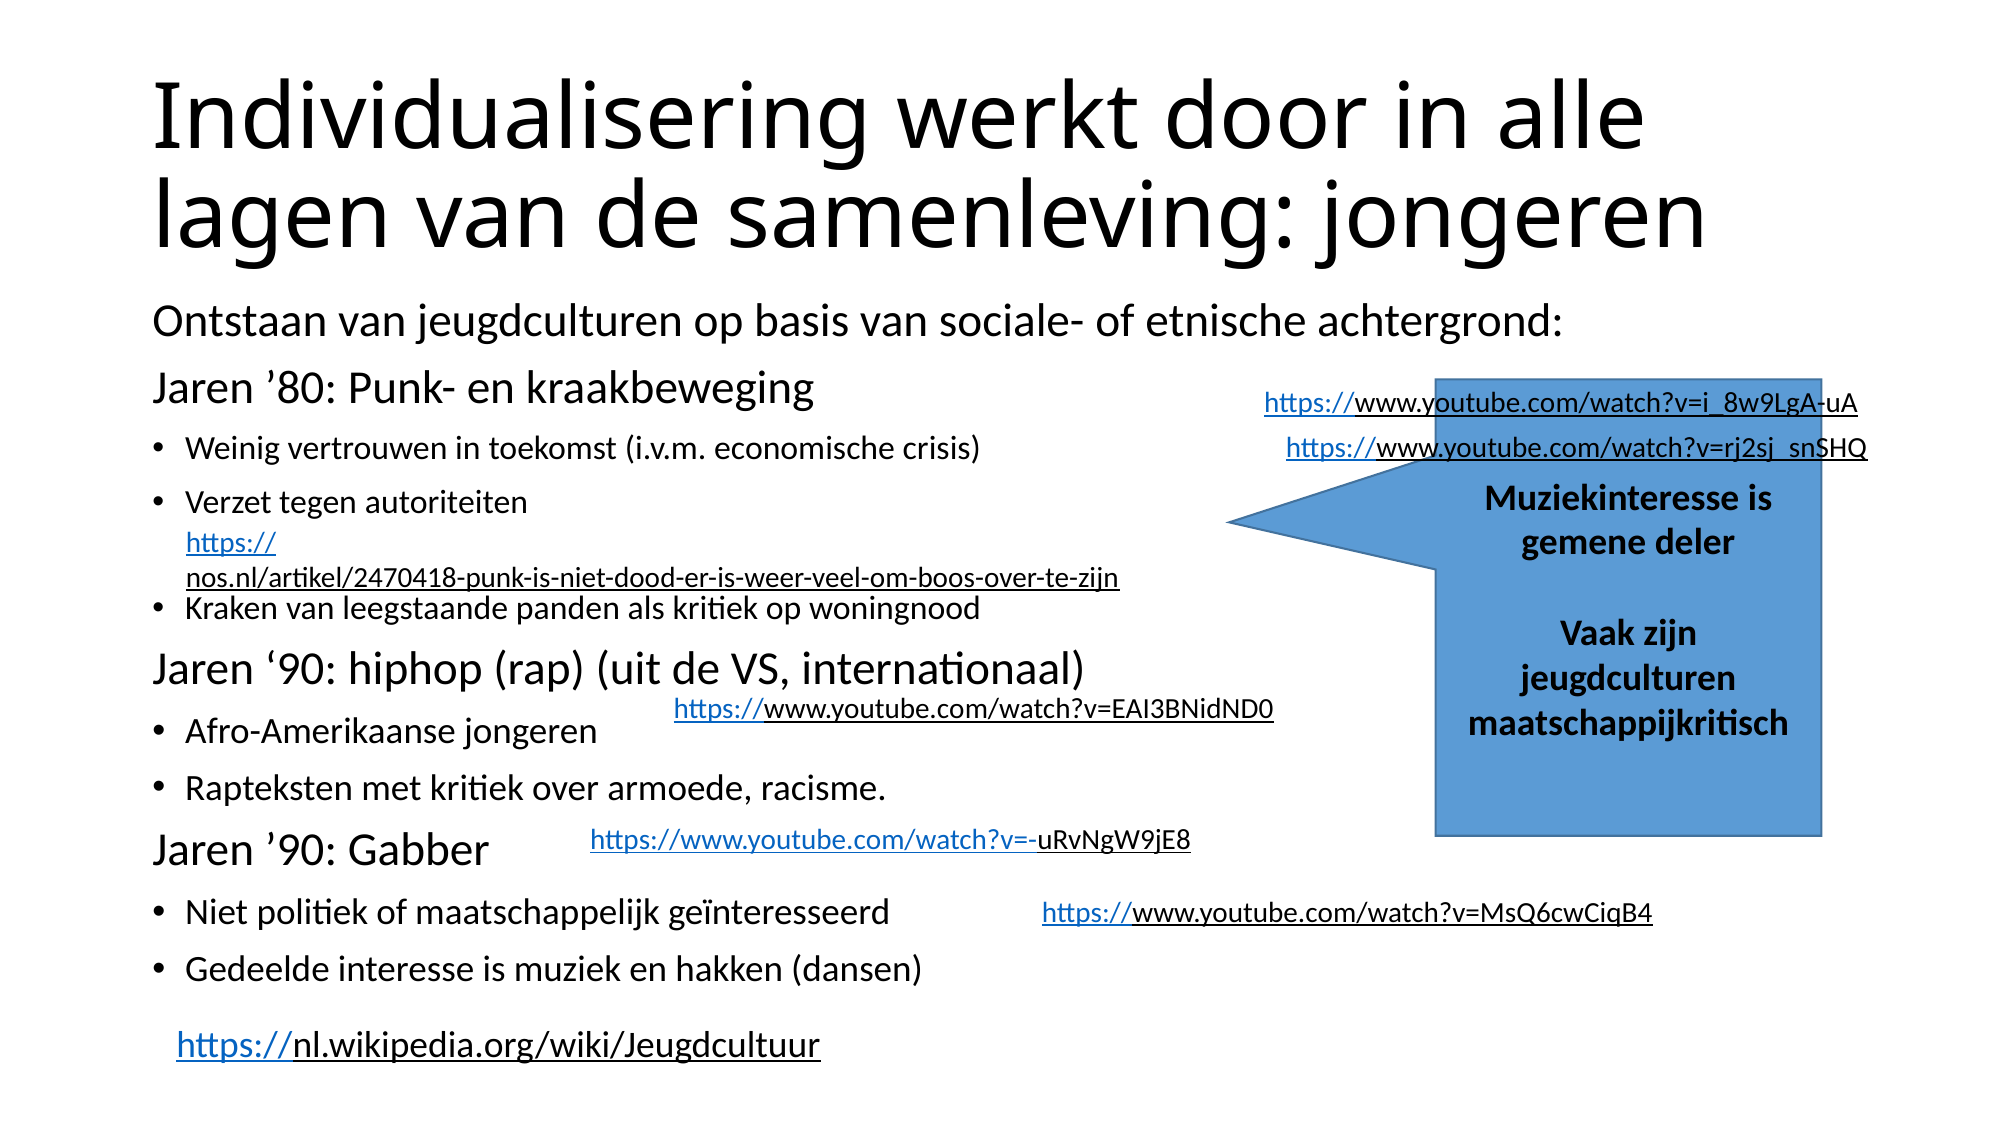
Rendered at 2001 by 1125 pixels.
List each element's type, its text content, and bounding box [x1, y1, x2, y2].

text_box https://nl.wikipedia.org/wiki/Jeugdcultuur [161, 1012, 845, 1073]
text_box https://www.youtube.com/watch?v=-uRvNgW9jE8 [575, 813, 1213, 863]
text_box https://www.youtube.com/watch?v=rj2sj_snSHQ [1271, 420, 1890, 471]
title Individualisering werkt door in alle lagen van de samenleving: jongeren [137, 59, 1863, 278]
text_box Muziekinteresse is gemene deler Vaak zijn jeugdculturen maatschappijkritisch [1225, 471, 1823, 837]
text_box https://www.youtube.com/watch?v=EAI3BNidND0 [658, 682, 1296, 732]
list Ontstaan van jeugdculturen op basis van sociale- of etnische achtergrond: Jaren ’80: Punk- en kraakbeweging Weinig vertrouwen in toekomst (i.v.m. economische crisis) Verzet tegen autoriteiten Kraken van leegstaande panden als kritiek op woningnood Jaren ‘90: hiphop (rap) (uit de VS, internationaal) Afro-Amerikaanse jongeren Rapteksten met kritiek over armoede, racisme. Jaren ’90: Gabber Niet politiek of maatschappelijk geïnteresseerd Gedeelde interesse is muziek en hakken (dansen) [137, 288, 1863, 1002]
text_box https://www.youtube.com/watch?v=MsQ6cwCiqB4 [1027, 885, 1675, 936]
text_box https://nos.nl/artikel/2470418-punk-is-niet-dood-er-is-weer-veel-om-boos-over-te-zijn [171, 515, 1172, 601]
text_box https://www.youtube.com/watch?v=i_8w9LgA-uA [1249, 376, 1911, 426]
